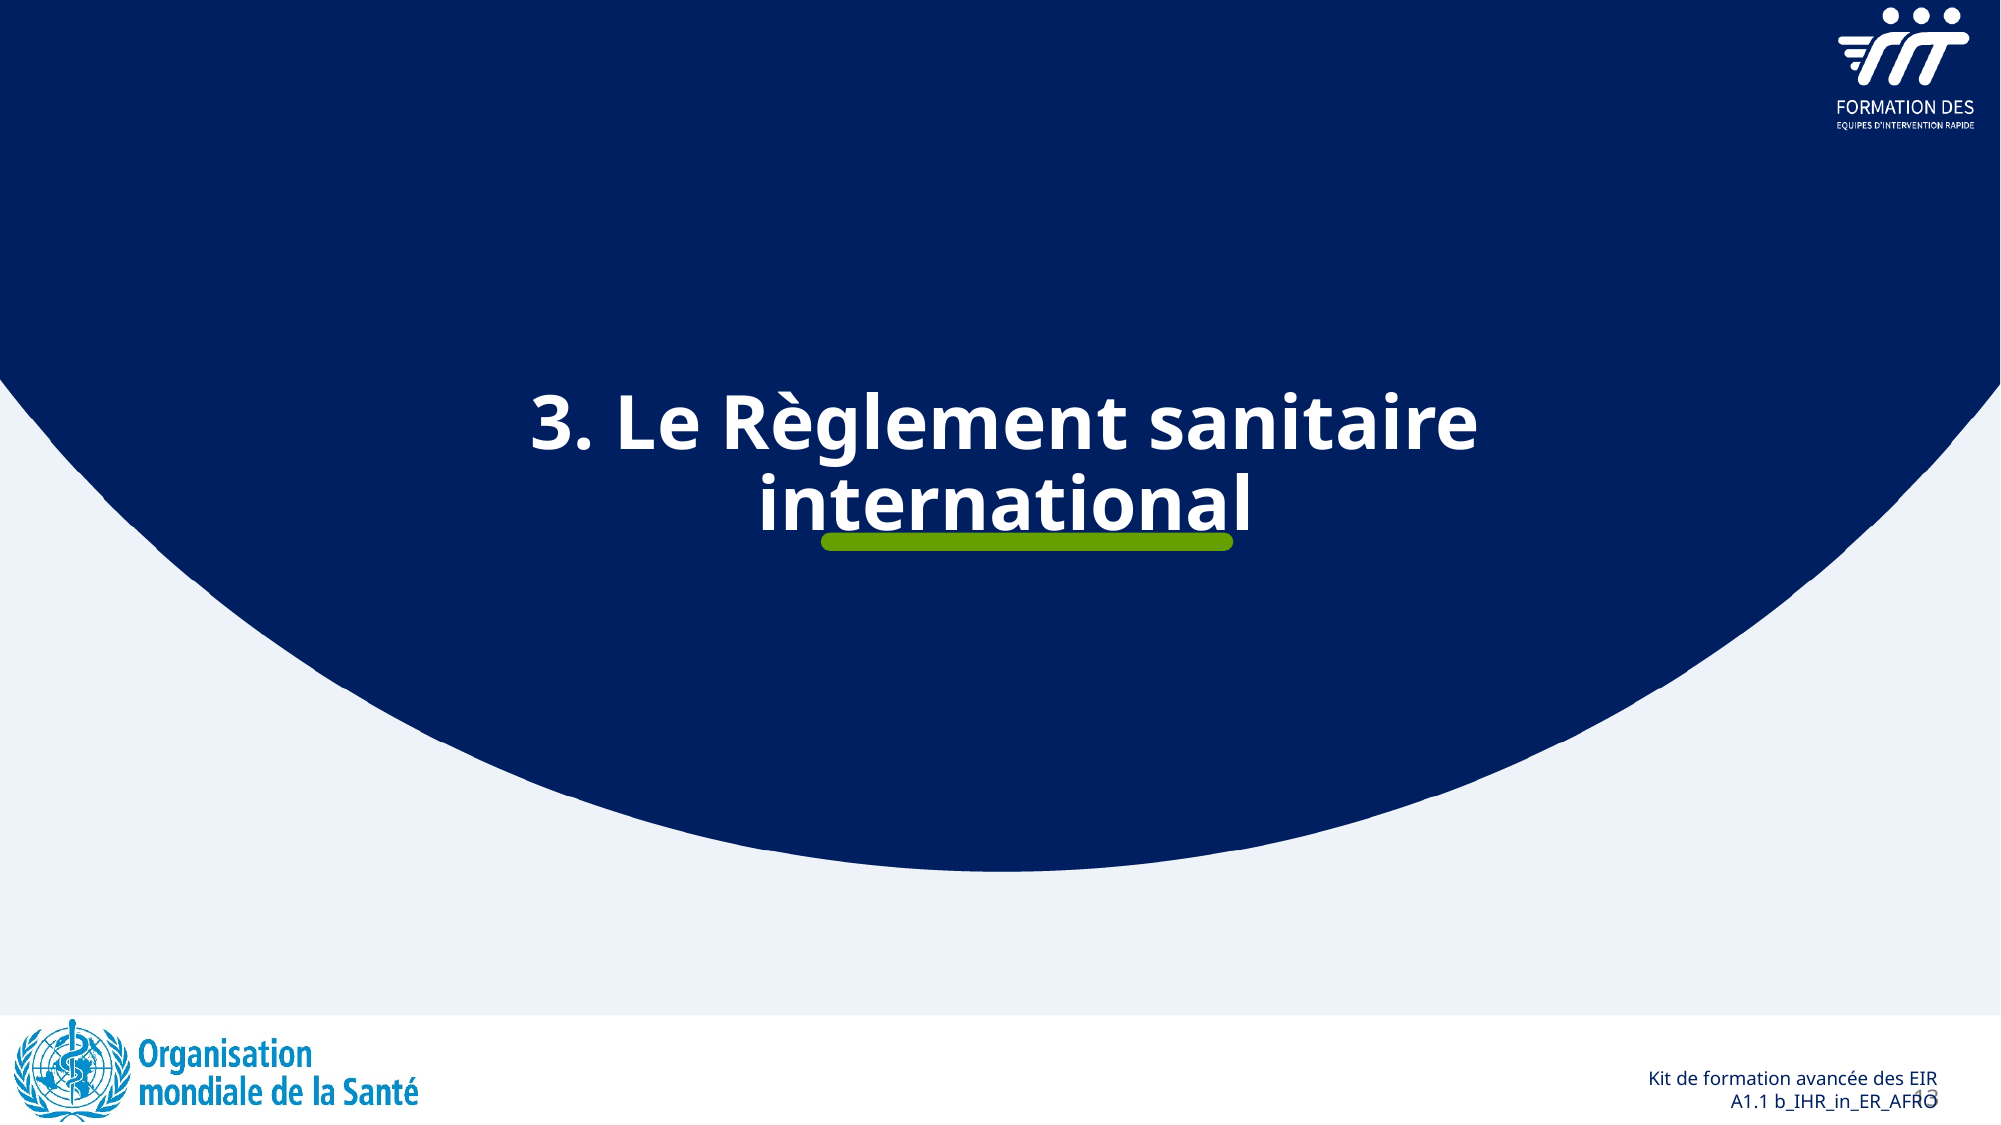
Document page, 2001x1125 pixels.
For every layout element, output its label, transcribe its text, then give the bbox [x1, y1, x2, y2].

picture [0, 0, 2001, 904]
picture [75, 1038, 82, 1050]
list 3. Le Règlement sanitaire international [372, 367, 1640, 599]
picture [14, 1019, 418, 1122]
